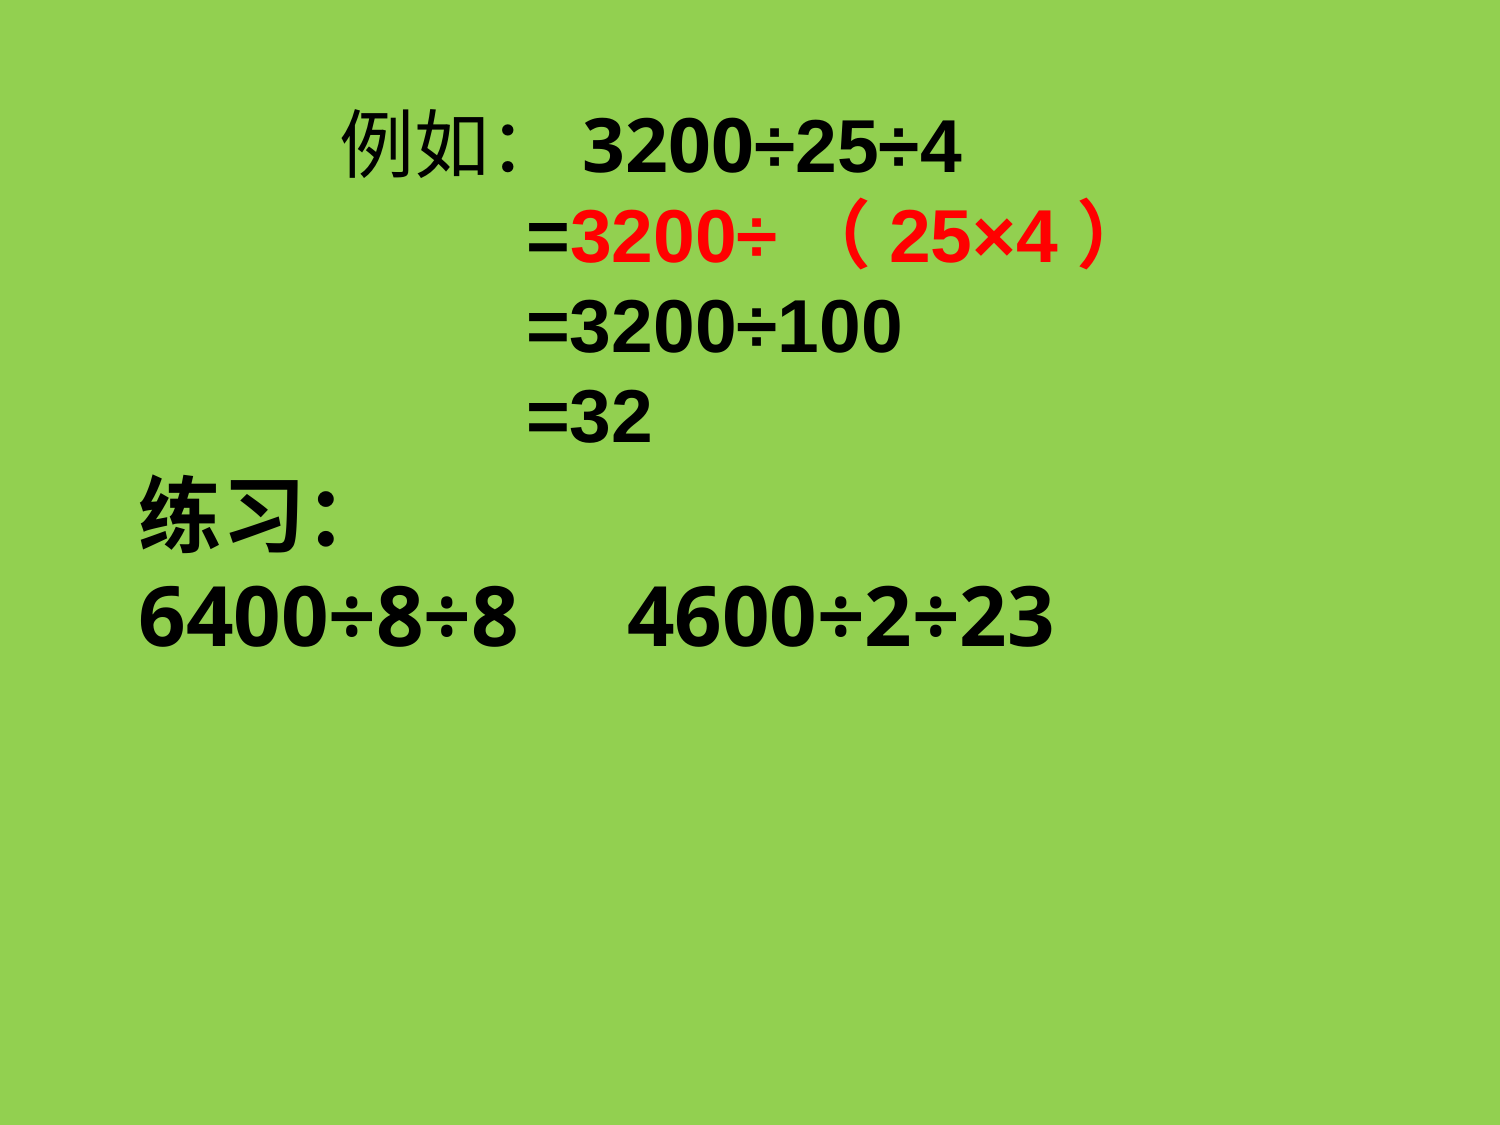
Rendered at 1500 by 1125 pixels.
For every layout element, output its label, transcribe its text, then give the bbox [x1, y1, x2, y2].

text_box 例如：3200÷25÷4 =3200÷（25×4） =3200÷100 =32 [324, 90, 1376, 465]
text_box 练习： 6400÷8÷8 4600÷2÷23 [123, 456, 1341, 771]
